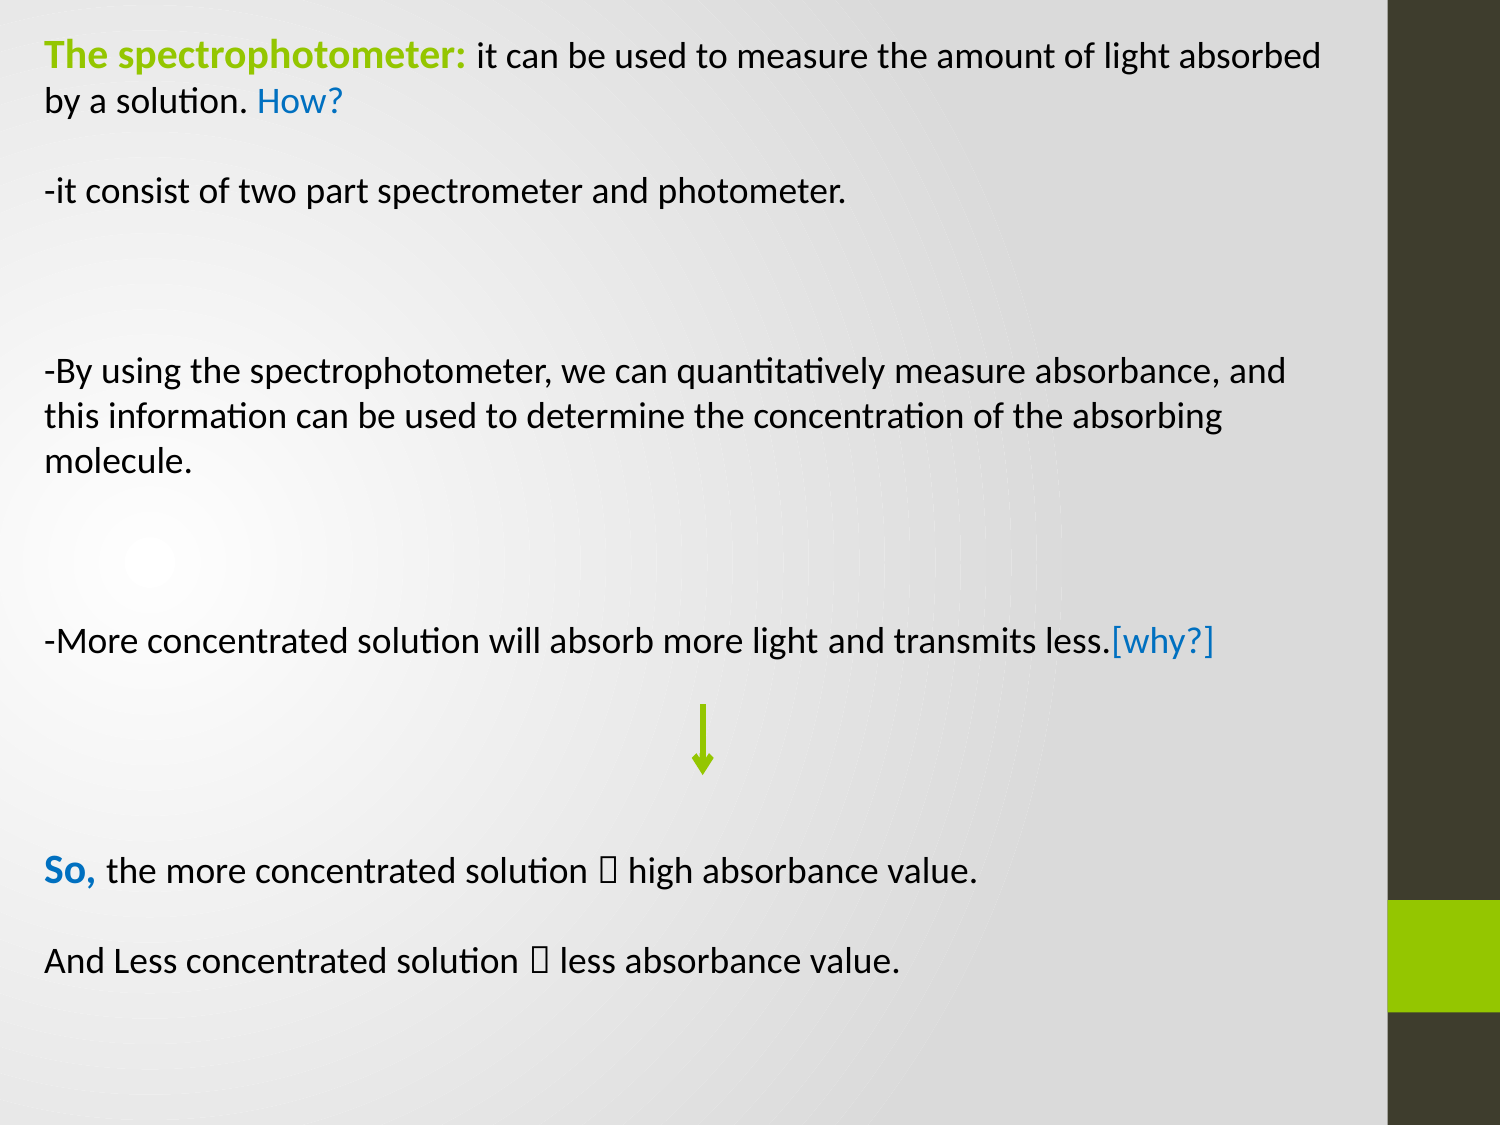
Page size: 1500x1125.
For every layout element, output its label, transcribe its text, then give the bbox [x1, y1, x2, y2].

text_box The spectrophotometer: it can be used to measure the amount of light absorbed by a solution. How? -it consist of two part spectrometer and photometer. -By using the spectrophotometer, we can quantitatively measure absorbance, and this information can be used to determine the concentration of the absorbing molecule. -More concentrated solution will absorb more light and transmits less.[why?] So, the more concentrated solution  high absorbance value. And Less concentrated solution  less absorbance value. [29, 19, 1365, 1125]
